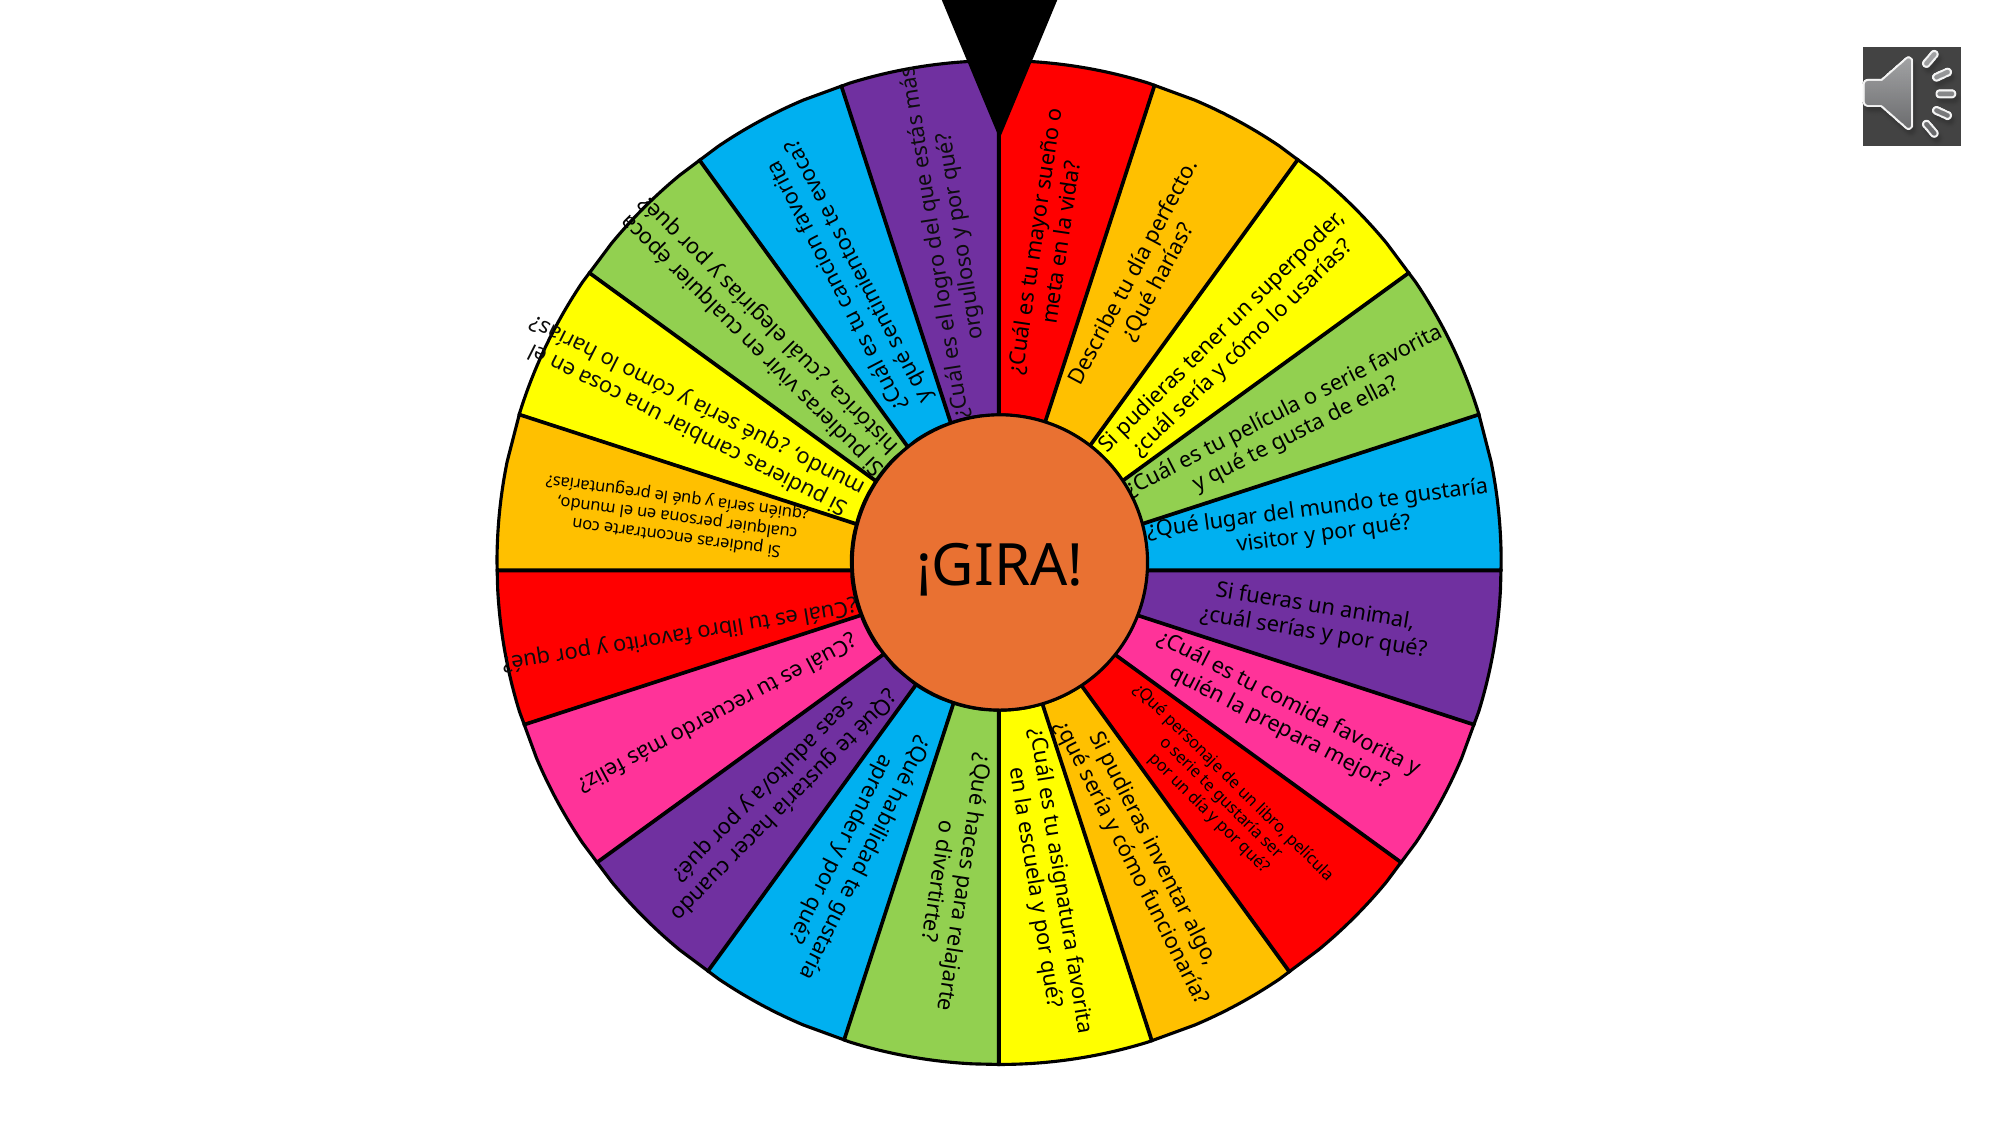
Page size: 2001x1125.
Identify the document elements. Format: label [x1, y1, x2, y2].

text_box [944, 0, 1055, 59]
text_box [496, 59, 1502, 1065]
picture [1861, 45, 1963, 147]
